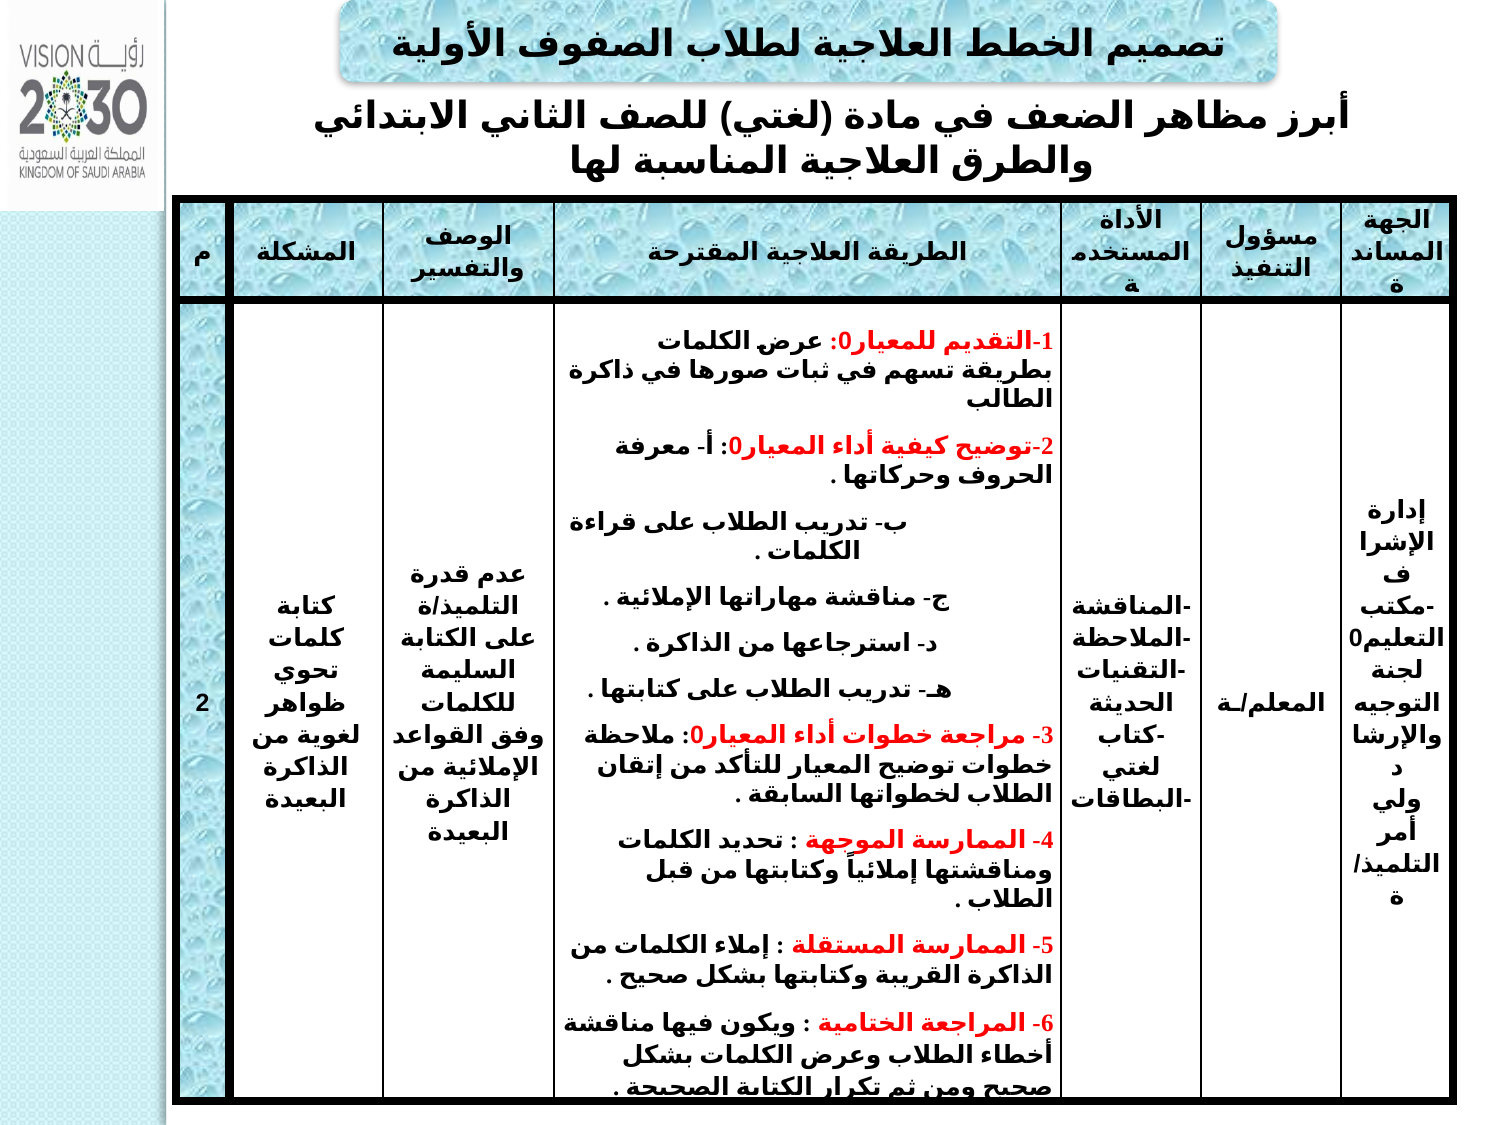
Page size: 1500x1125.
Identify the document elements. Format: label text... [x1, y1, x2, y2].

table_cell 1-التقديم للمعيار0: عرض الكلمات بطريقة تسهم في ثبات صورها في ذاكرة الطالب 2-توضيح كيفية أداء المعيار0: أ- معرفة الحروف وحركاتها . ب- تدريب الطلاب على قراءة الكلمات . ج- مناقشة مهاراتها الإملائية . د- استرجاعها من الذاكرة . هـ- تدريب الطلاب على كتابتها . 3- مراجعة خطوات أداء المعيار0: ملاحظة خطوات توضيح المعيار للتأكد من إتقان الطلاب لخطواتها السابقة . 4- الممارسة الموجهة : تحديد الكلمات ومناقشتها إملائياً وكتابتها من قبل الطلاب . 5- الممارسة المستقلة : إملاء الكلمات من الذاكرة القريبة وكتابتها بشكل صحيح . 6- المراجعة الختامية : ويكون فيها مناقشة أخطاء الطلاب وعرض الكلمات بشكل صحيح ومن ثم تكرار الكتابة الصحيحة . [555, 304, 1060, 1097]
table_header الجهة المساندة [1342, 203, 1449, 296]
table_header مسؤول التنفيذ [1202, 234, 1340, 296]
table_header م [180, 203, 225, 296]
table_header الطريقة العلاجية المقترحة [555, 234, 1060, 296]
table_header المشكلة [234, 203, 382, 296]
table_header الوصف والتفسير [384, 234, 553, 296]
table_cell 2 [180, 304, 225, 1097]
table_cell عدم قدرة التلميذ/ة على الكتابة السليمة للكلمات وفق القواعد الإملائية من الذاكرة البعيدة [384, 304, 553, 1097]
picture [0, 0, 165, 211]
table_cell -المناقشة -الملاحظة -التقنيات الحديثة -كتاب لغتي -البطاقات [1062, 304, 1200, 1097]
table_cell المعلم/ـة [1202, 304, 1340, 1097]
table_cell إدارة الإشراف -مكتب التعليم0 لجنة التوجيه والإرشاد ولي أمر التلميذ/ة [1342, 304, 1449, 1097]
table_cell كتابة كلمات تحوي ظواهر لغوية من الذاكرة البعيدة [234, 304, 382, 1097]
table_header الأداة المستخدمة [1062, 234, 1200, 296]
text_box أبرز مظاهر الضعف في مادة (لغتي) للصف الثاني الابتدائي والطرق العلاجية المناسبة لها [246, 83, 1418, 234]
text_box تصميم الخطط العلاجية لطلاب الصفوف الأولية [339, 0, 1297, 83]
